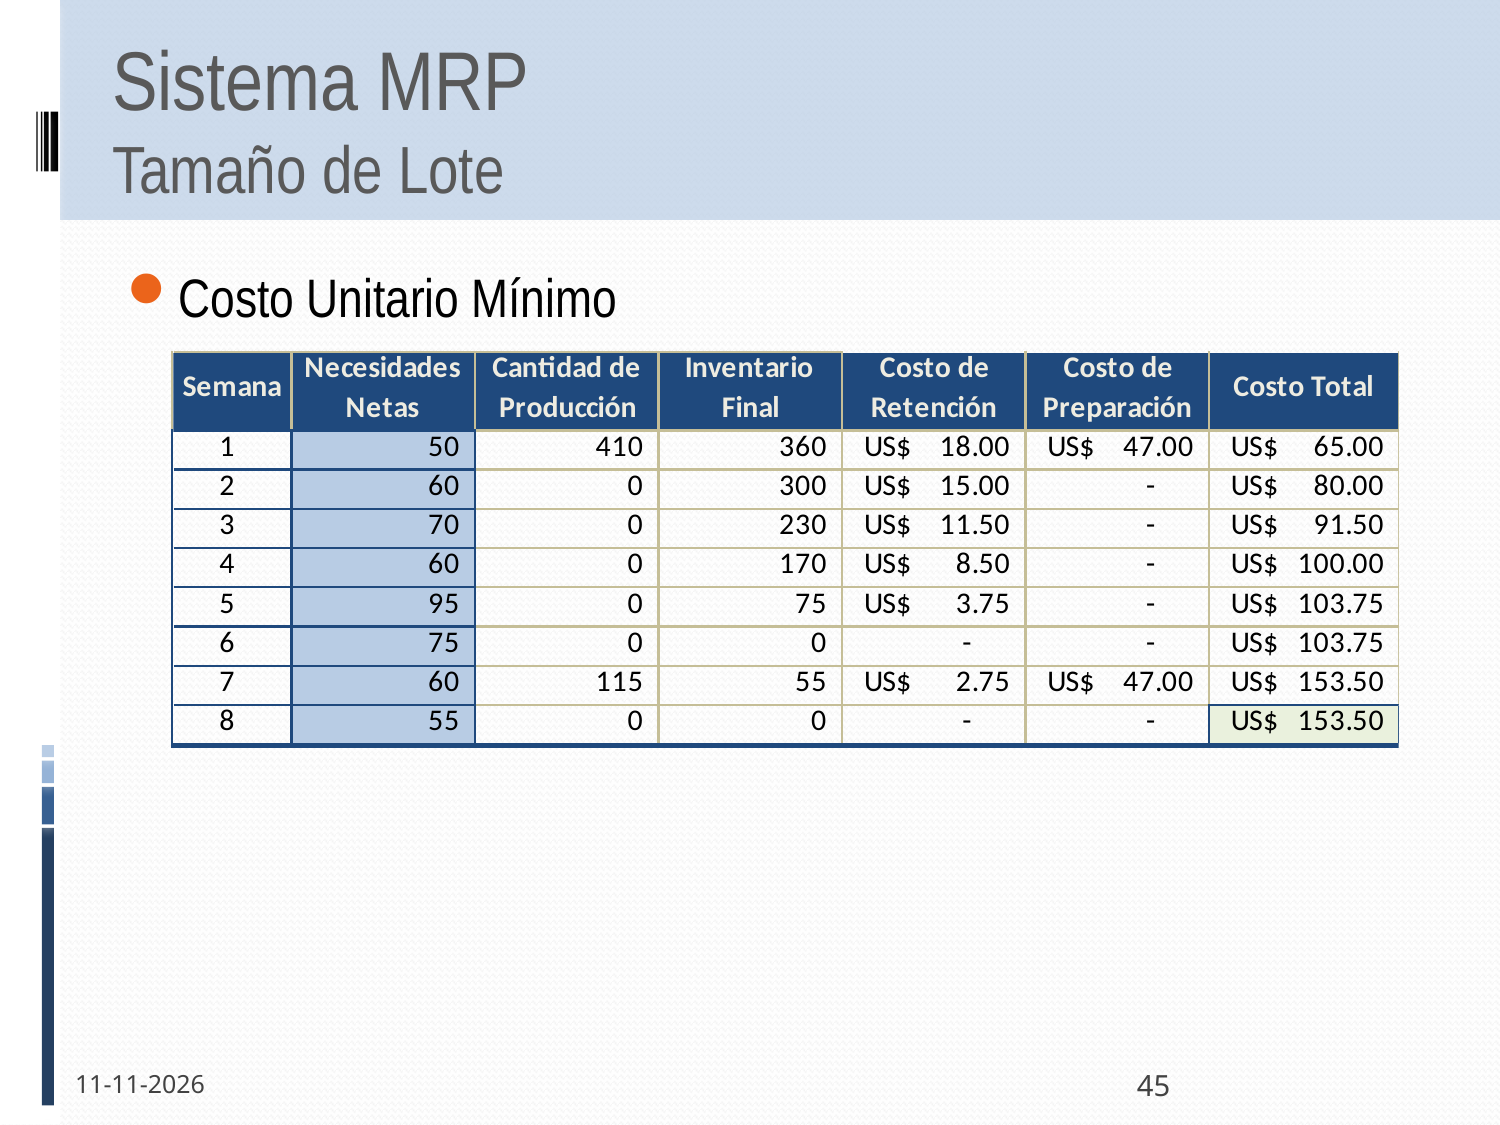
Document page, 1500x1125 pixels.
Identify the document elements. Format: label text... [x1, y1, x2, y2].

list Costo Unitario Mínimo [111, 255, 1436, 1038]
picture [170, 350, 1401, 788]
title Sistema MRP Tamaño de Lote [111, 18, 1436, 207]
slide_number 45 [1045, 1046, 1171, 1107]
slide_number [75, 1042, 243, 1103]
